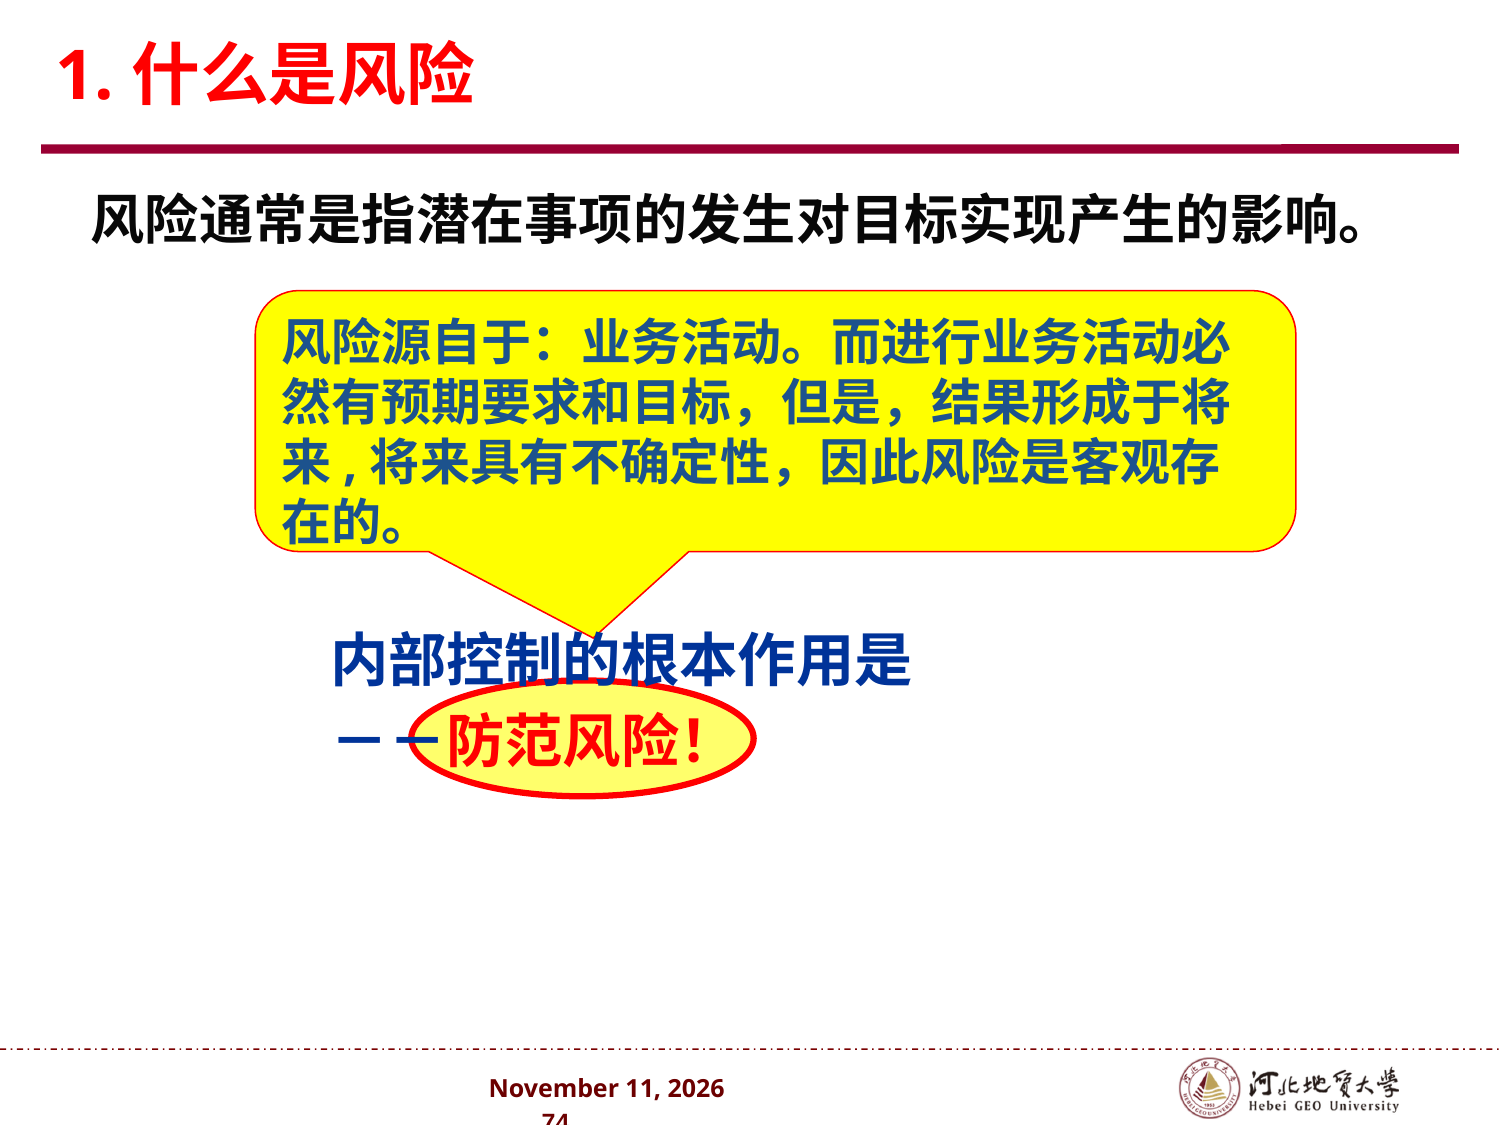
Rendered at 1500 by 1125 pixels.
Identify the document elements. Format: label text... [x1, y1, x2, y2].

picture [1159, 1049, 1420, 1125]
text_box 内部控制的根本作用是 －－防范风险！ [316, 615, 1037, 782]
title 1.什么是风险 [40, 18, 1460, 126]
text_box 风险源自于：业务活动。而进行业务活动必然有预期要求和目标，但是，结果形成于将来,将来具有不确定性，因此风险是客观存在的。 [255, 290, 1296, 615]
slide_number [473, 1064, 990, 1109]
text_box [469, 782, 696, 797]
list 风险通常是指潜在事项的发生对目标实现产生的影响。 [40, 172, 1460, 1036]
